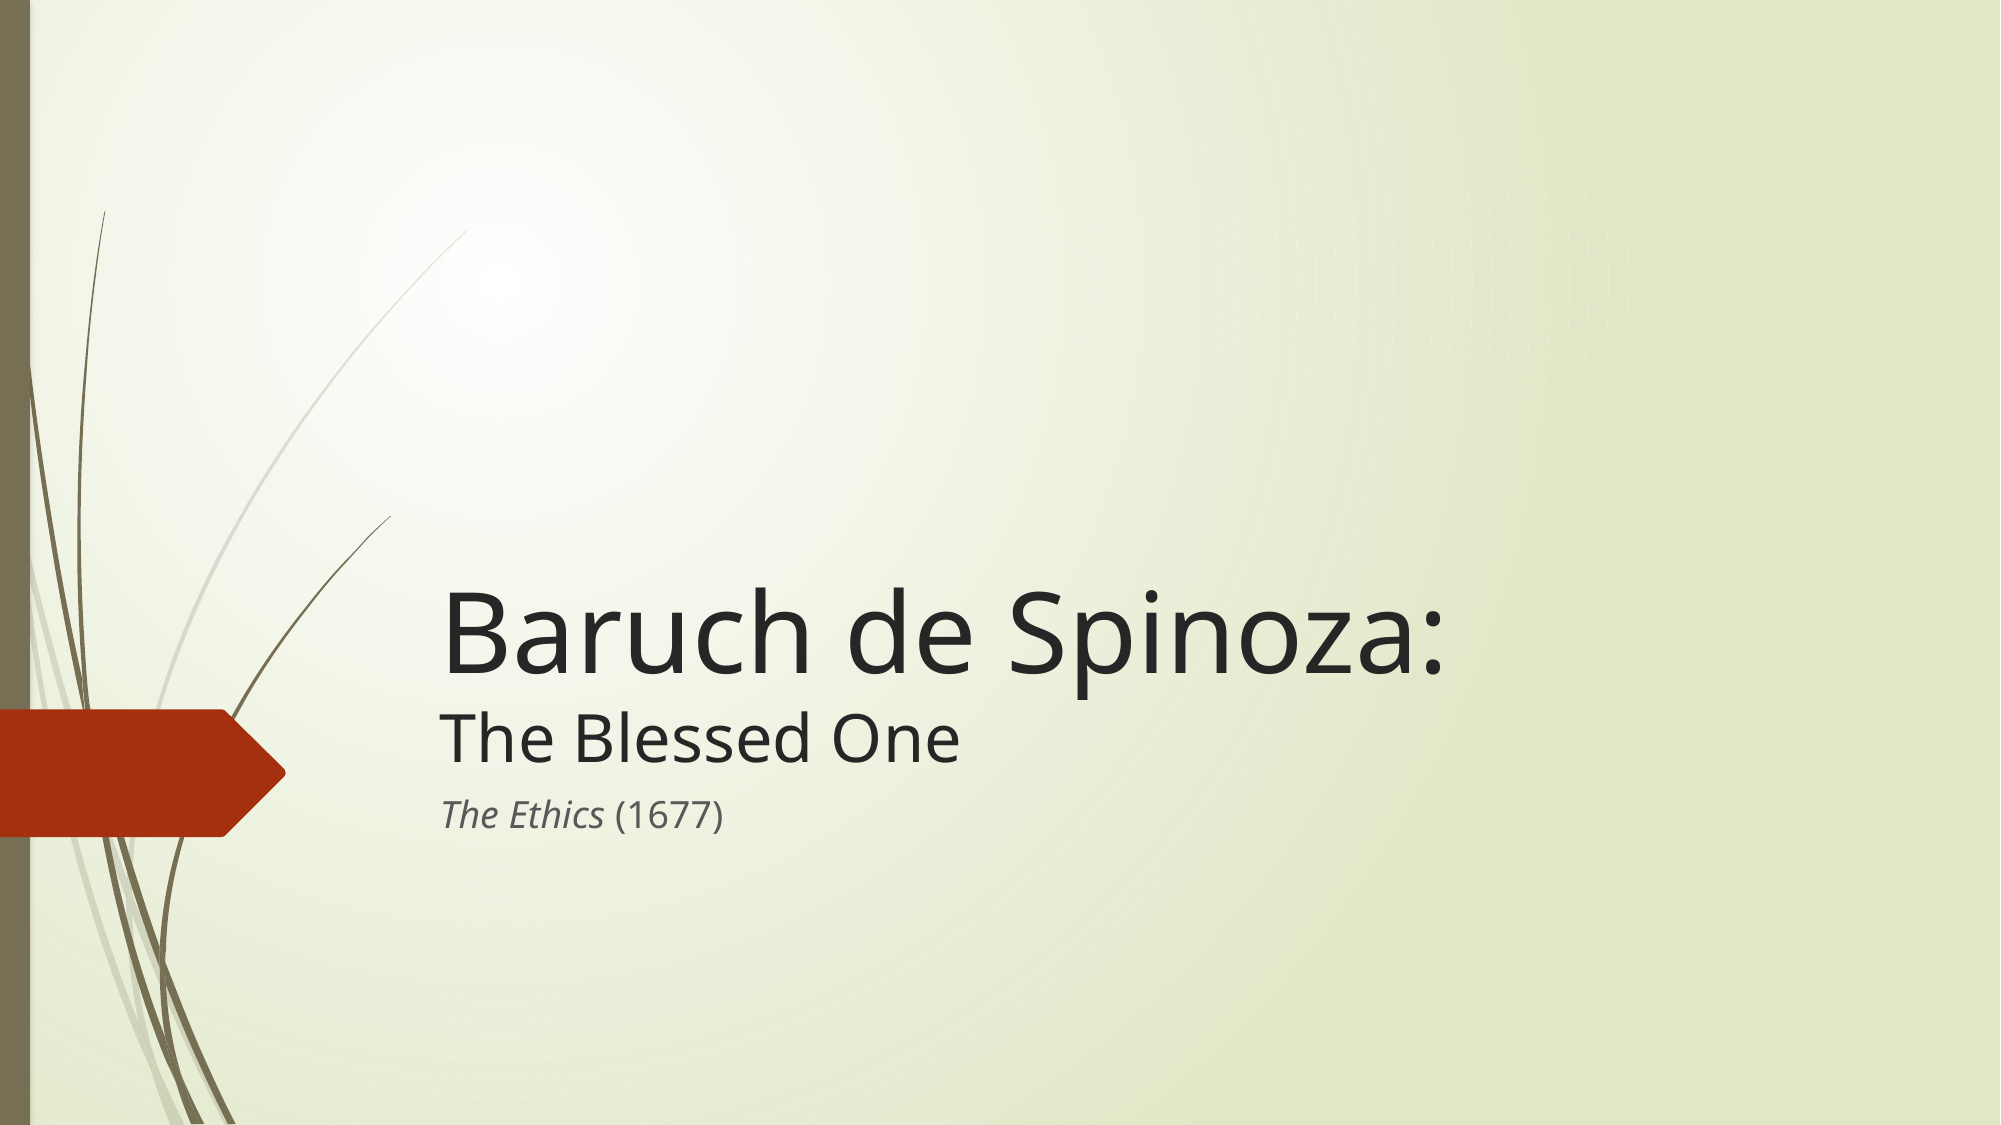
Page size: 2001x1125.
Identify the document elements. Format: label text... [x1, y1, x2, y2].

subtitle The Ethics (1677) [424, 783, 1888, 969]
title Baruch de Spinoza: The Blessed One [424, 412, 1888, 783]
